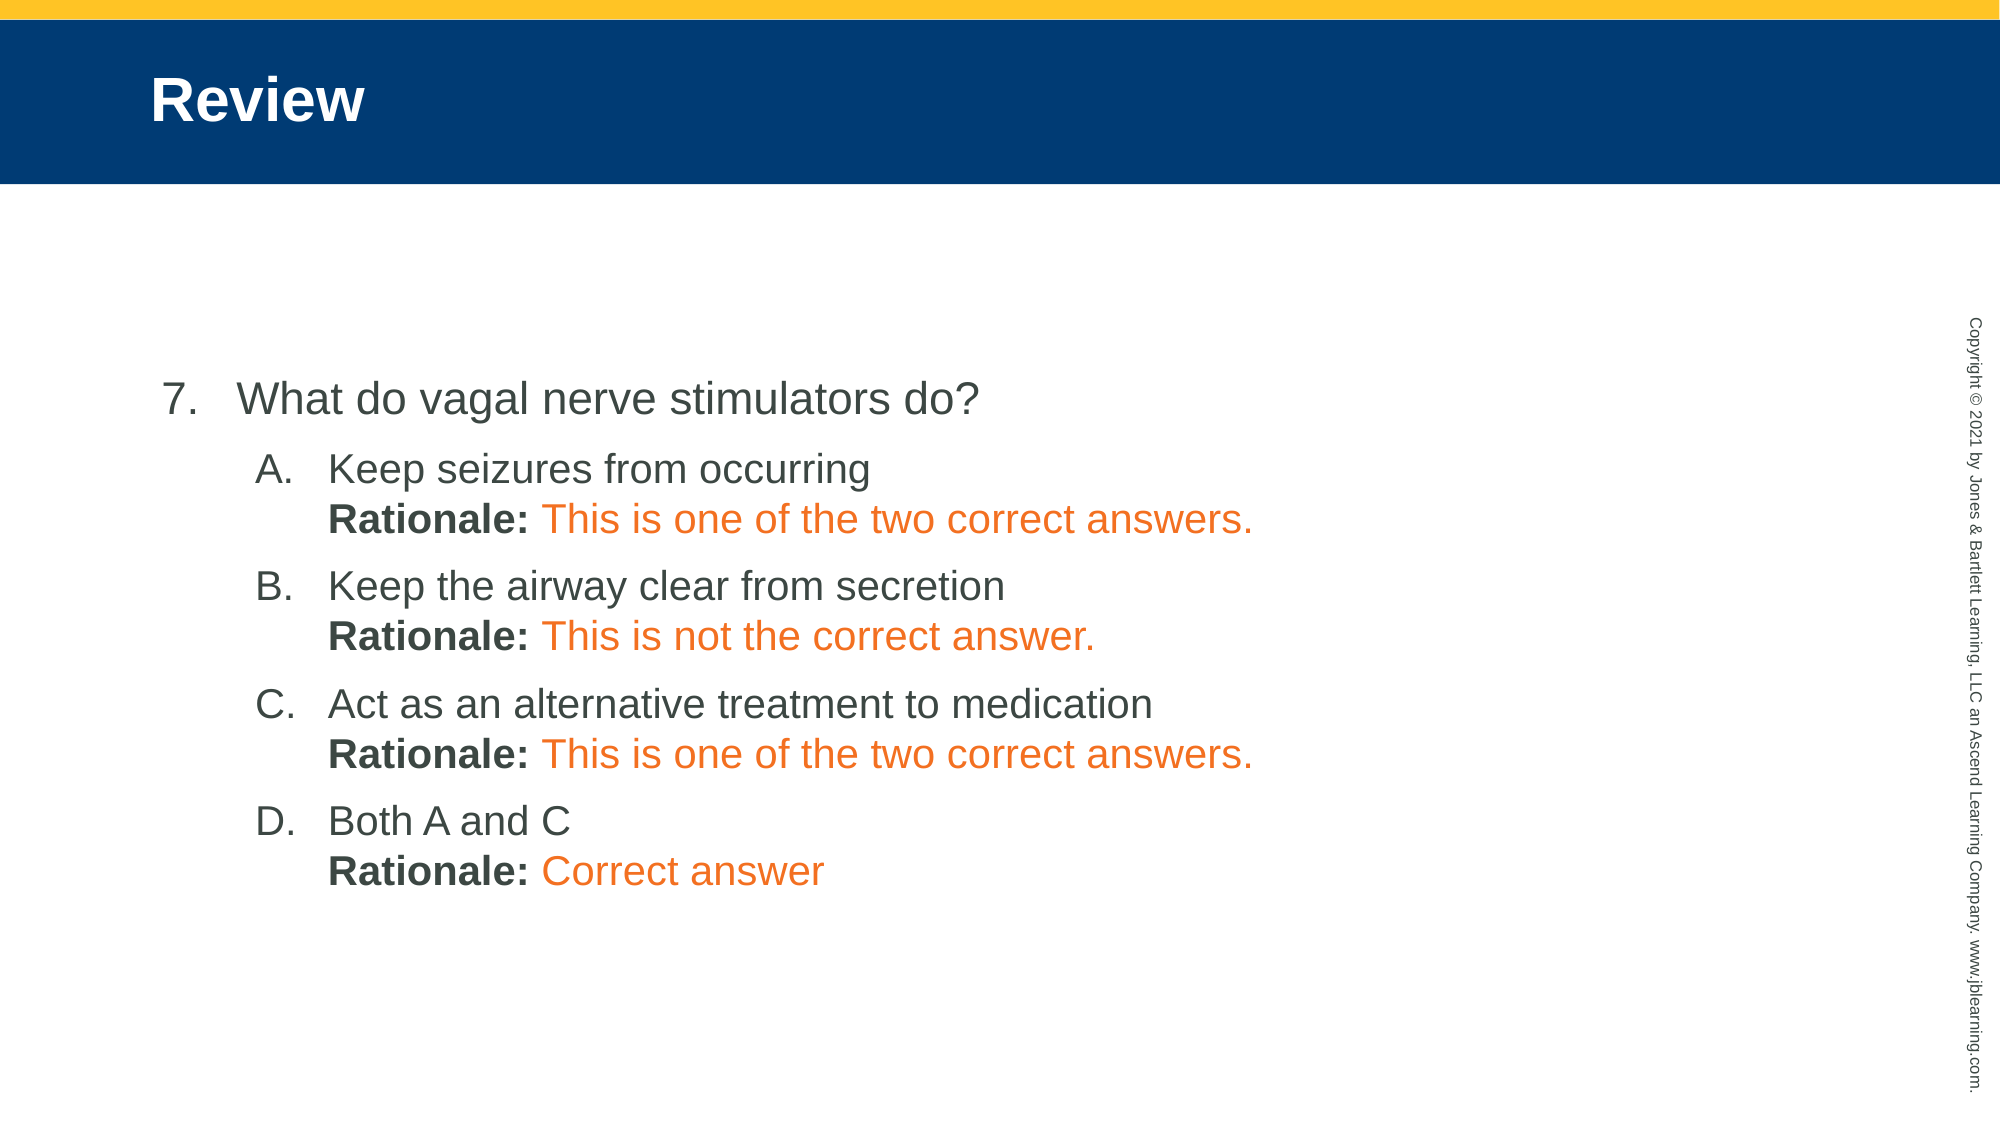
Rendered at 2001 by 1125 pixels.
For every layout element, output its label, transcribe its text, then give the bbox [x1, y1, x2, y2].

title Review [0, 19, 2000, 185]
list What do vagal nerve stimulators do? Keep seizures from occurring Rationale: This is one of the two correct answers. Keep the airway clear from secretion Rationale: This is not the correct answer. Act as an alternative treatment to medication Rationale: This is one of the two correct answers. Both A and C Rationale: Correct answer [146, 361, 1859, 1016]
